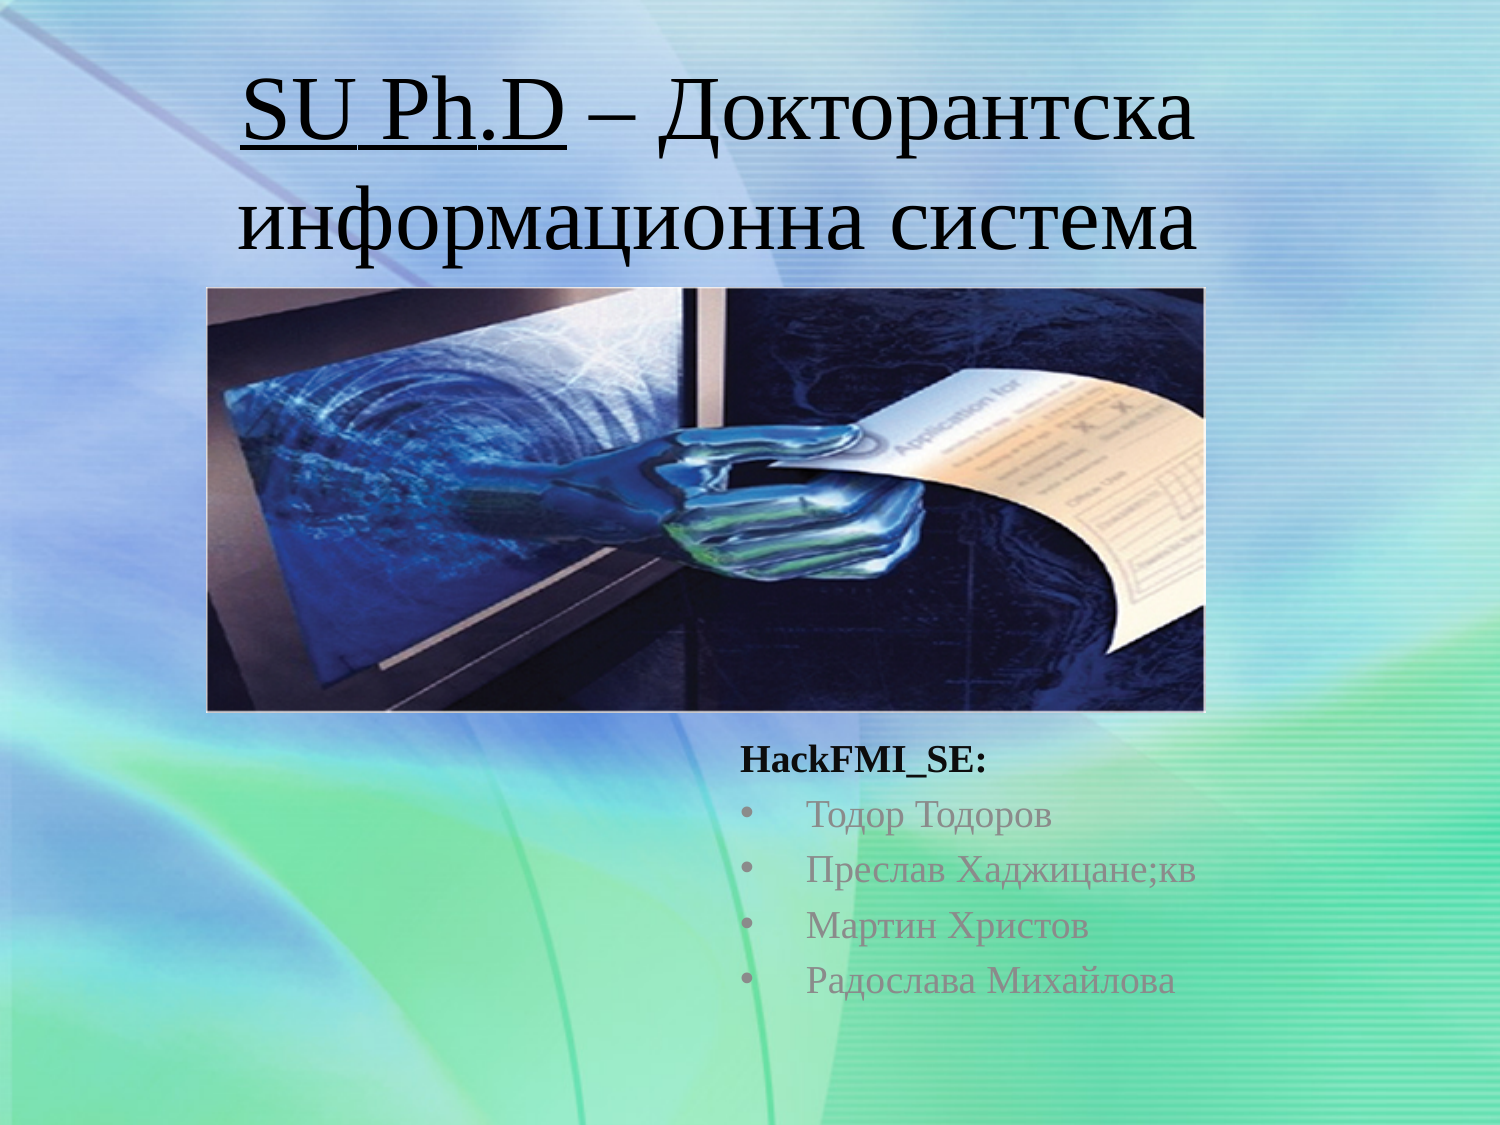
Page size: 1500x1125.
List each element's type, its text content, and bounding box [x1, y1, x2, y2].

picture [0, 0, 1500, 1125]
title SU Ph.D – Докторантска информационна система [50, 37, 1388, 279]
subtitle HackFMI_SE: Тодор Тодоров Преслав Хаджицане;кв Мартин Христов Радослава Михайлова [725, 725, 1488, 1013]
